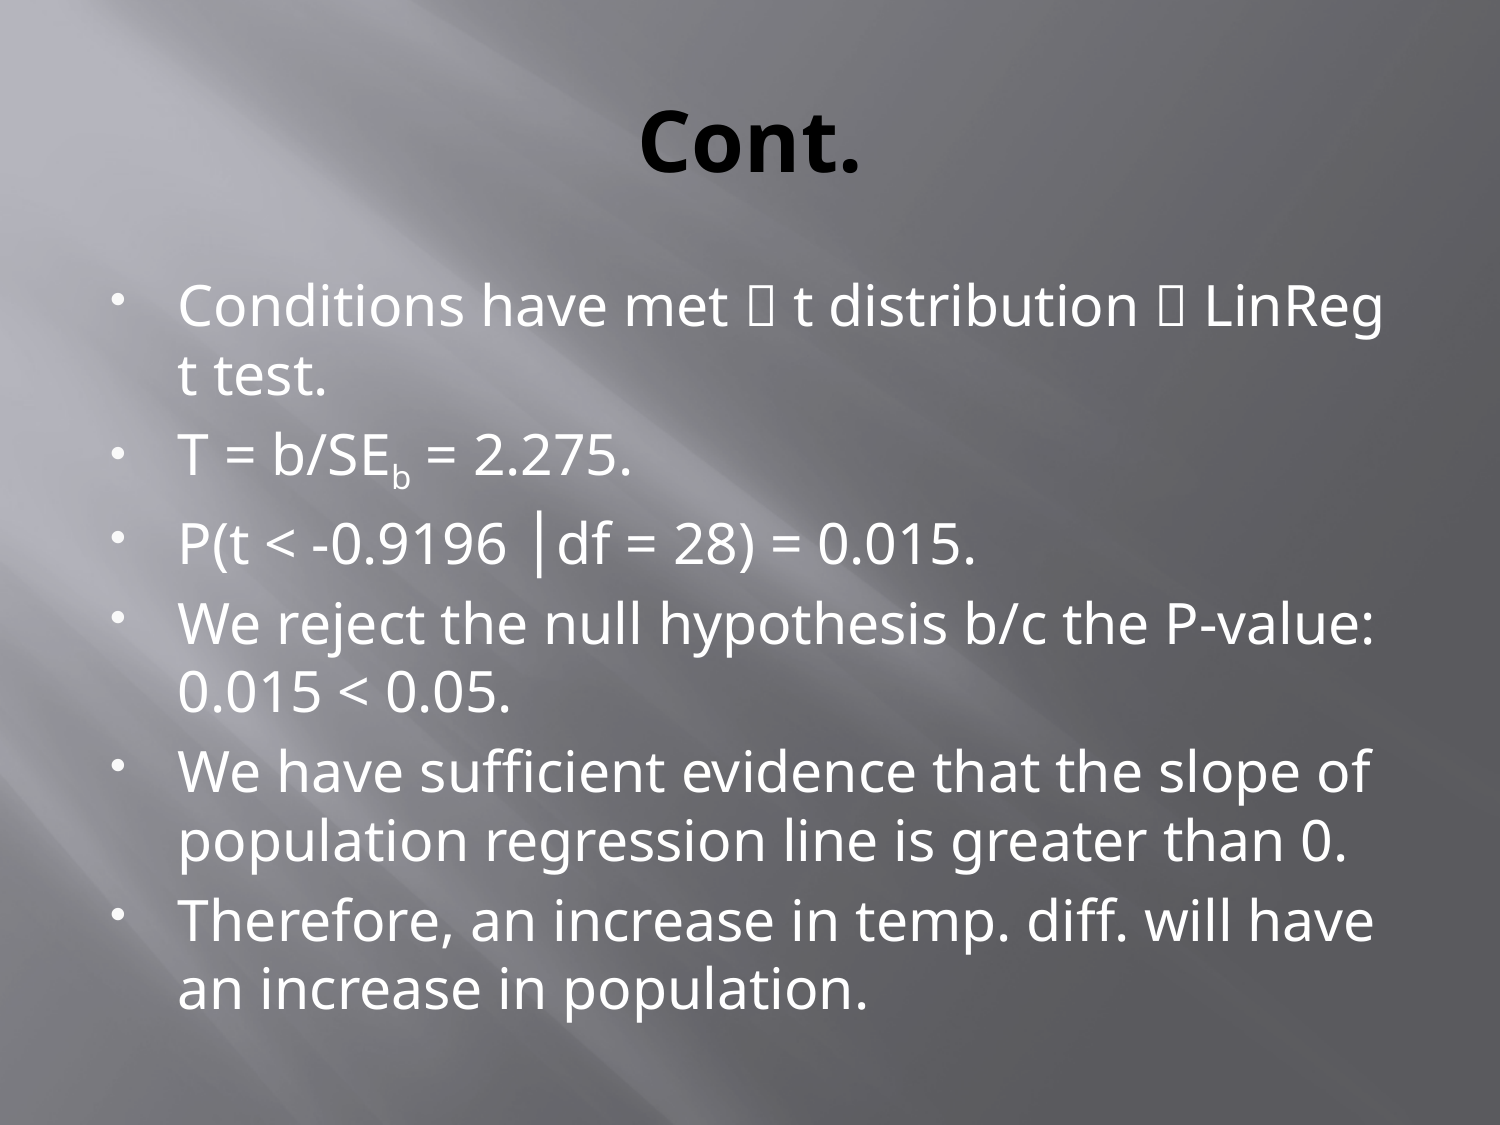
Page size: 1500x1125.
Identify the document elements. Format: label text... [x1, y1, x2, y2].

title Cont. [75, 45, 1425, 233]
list Conditions have met  t distribution  LinReg t test. T = b/SEb = 2.275. P(t < -0.9196 │df = 28) = 0.015. We reject the null hypothesis b/c the P-value: 0.015 < 0.05. We have sufficient evidence that the slope of population regression line is greater than 0. Therefore, an increase in temp. diff. will have an increase in population. [75, 262, 1425, 1035]
